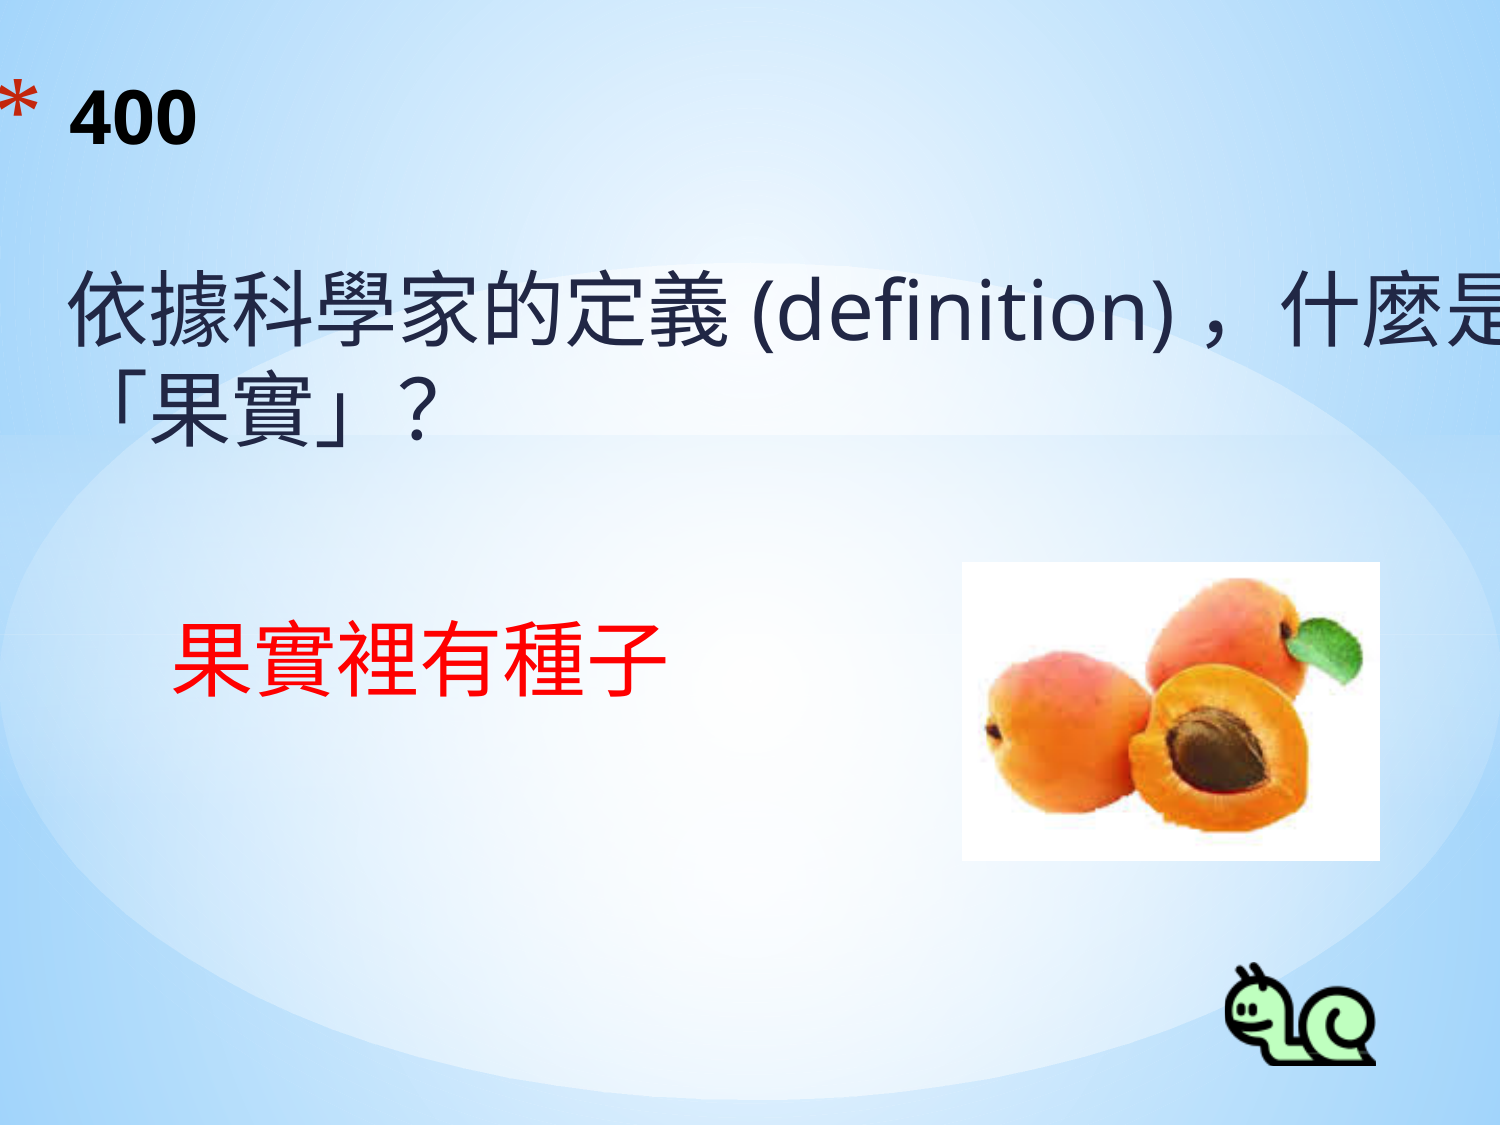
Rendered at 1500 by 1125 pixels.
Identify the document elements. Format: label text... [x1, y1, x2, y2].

text_box 果實裡有種子 [97, 600, 696, 715]
picture [1224, 962, 1377, 1067]
title 400 [0, 62, 350, 199]
subtitle 依據科學家的定義(definition)，什麼是「果實」？ [50, 249, 1500, 575]
picture [962, 562, 1380, 861]
